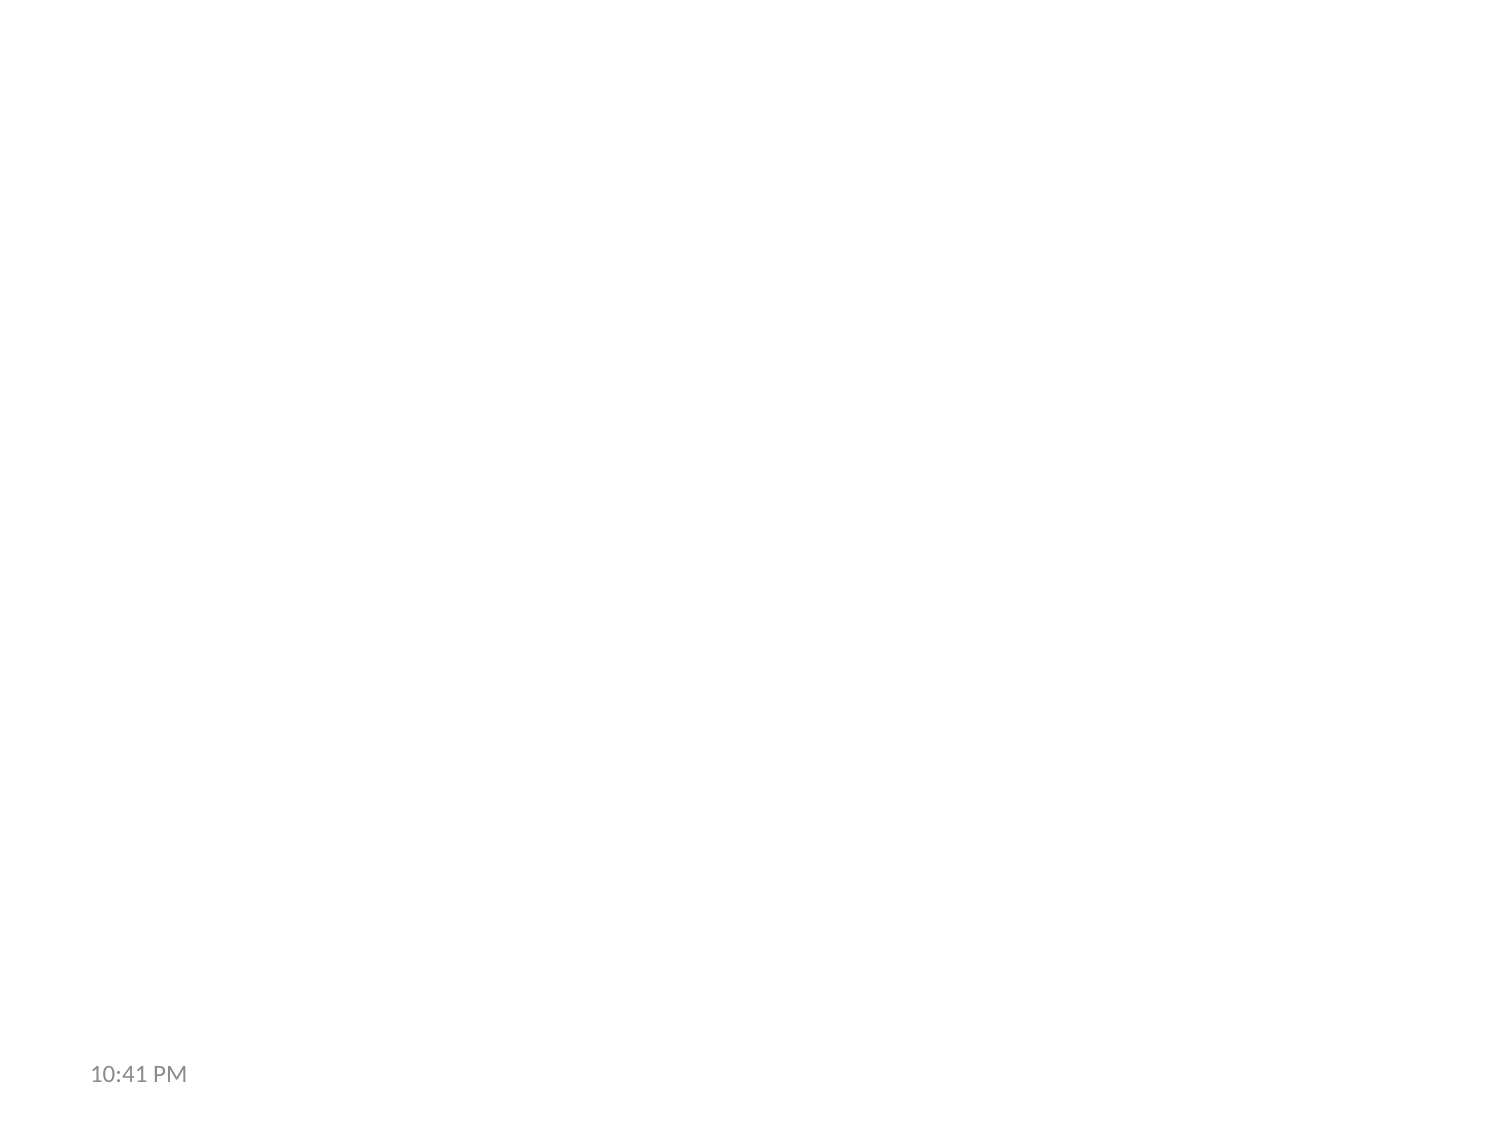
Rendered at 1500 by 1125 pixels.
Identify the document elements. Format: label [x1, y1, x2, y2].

slide_number [75, 1042, 425, 1103]
